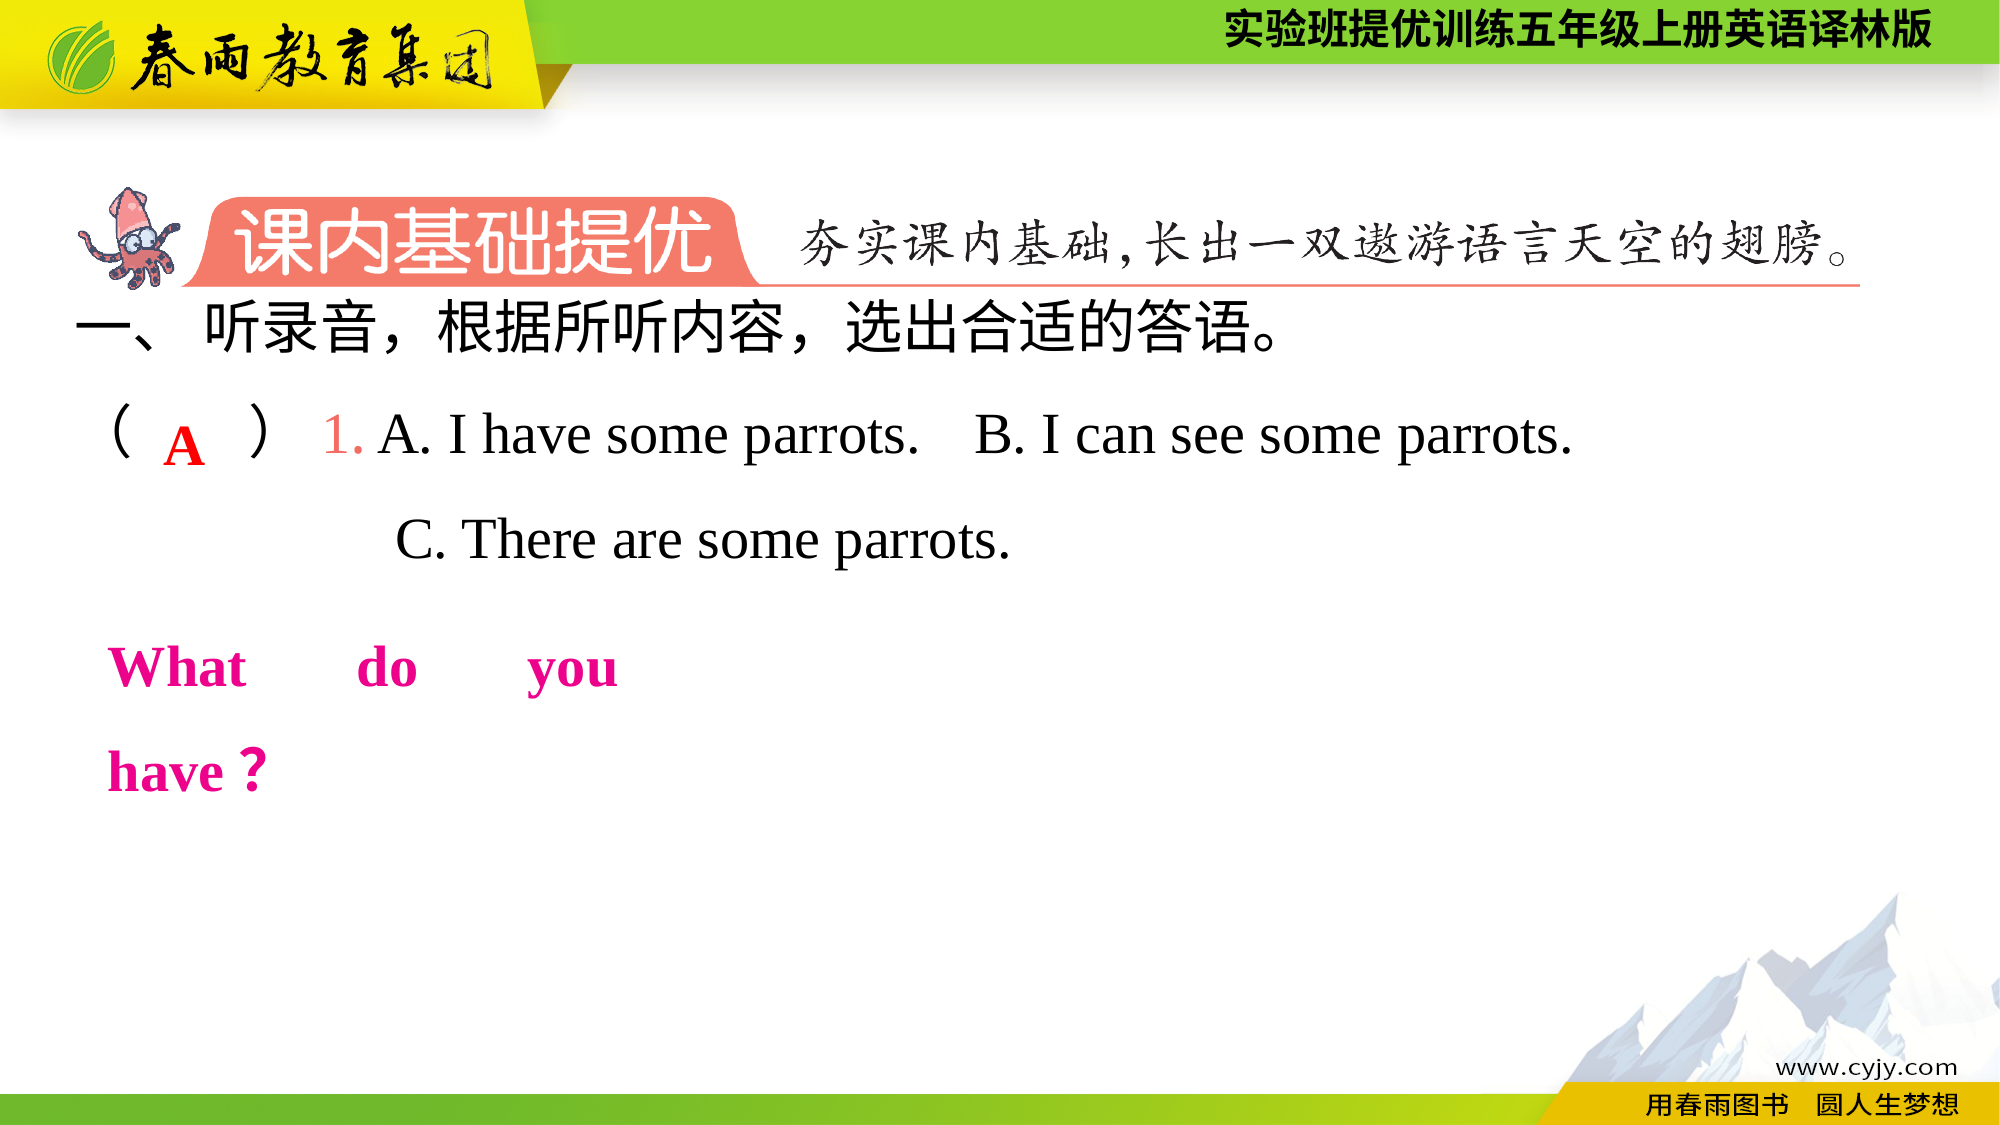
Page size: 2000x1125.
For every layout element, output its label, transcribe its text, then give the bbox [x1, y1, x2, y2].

text_box What do you have？ [93, 586, 634, 706]
picture [0, 0, 2000, 1125]
text_box A [148, 400, 221, 485]
list 一、 听录音，根据所听内容，选出合适的答语。 （ ）1. A. I have some parrots. B. I can see some parrots. C. There are some parrots. [59, 42, 1944, 619]
